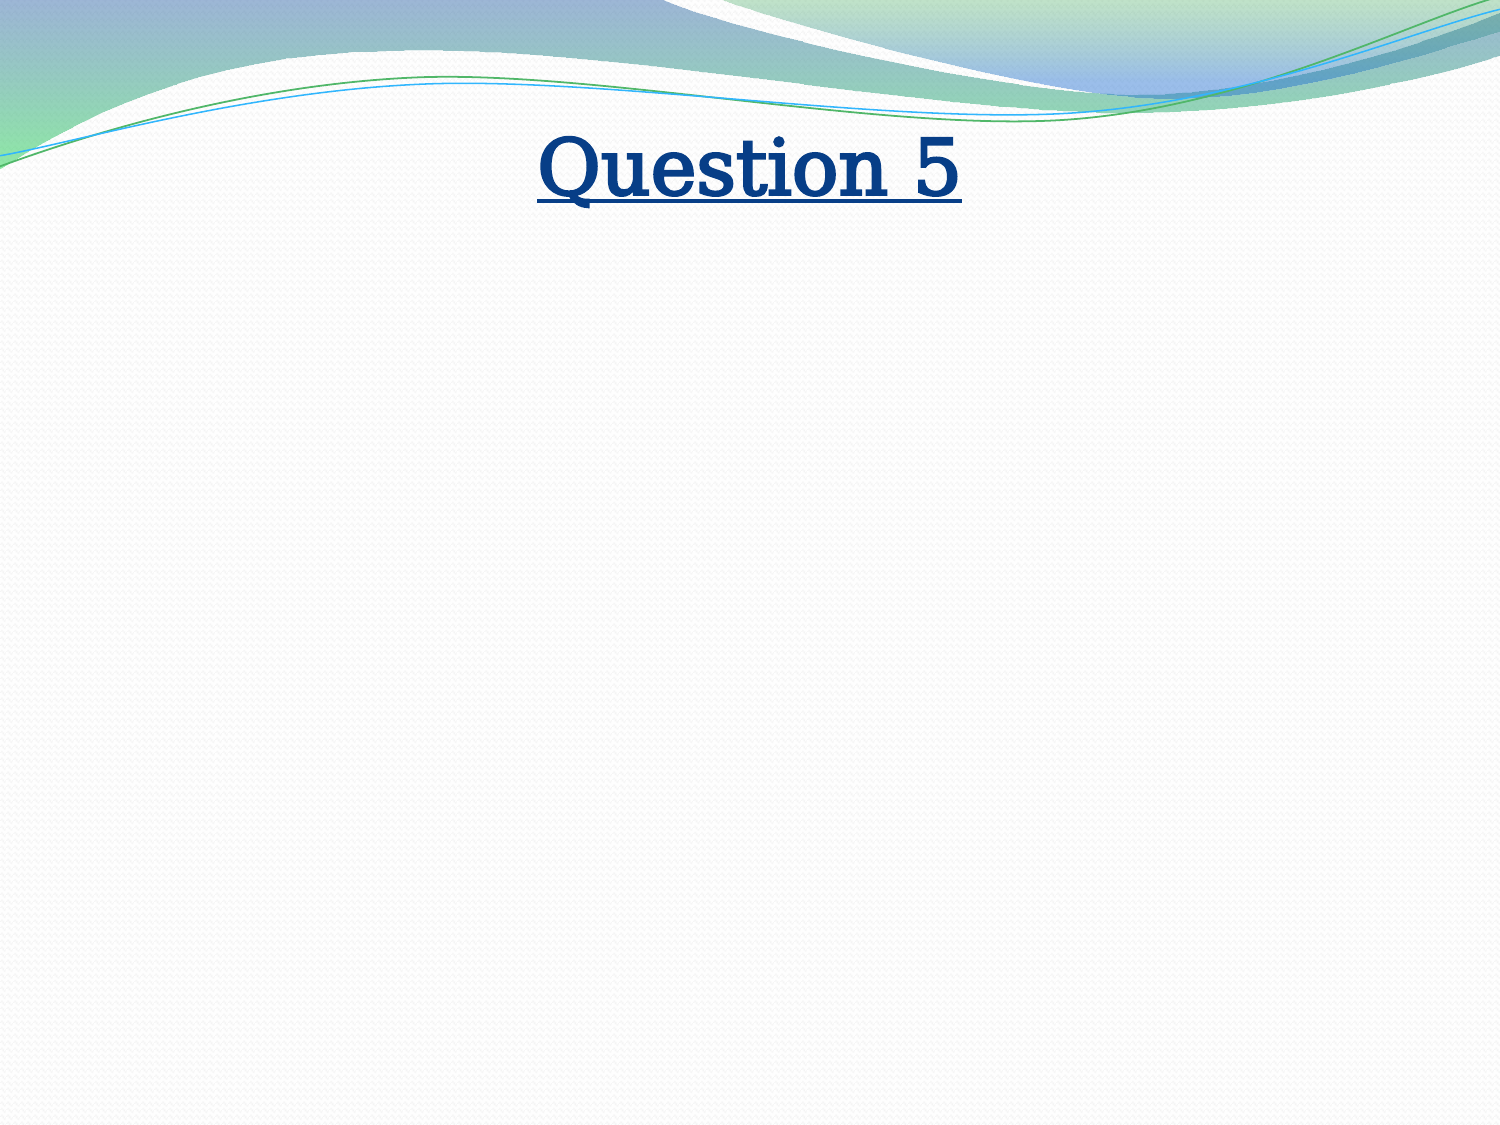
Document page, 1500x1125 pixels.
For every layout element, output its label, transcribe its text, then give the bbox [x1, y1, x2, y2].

title Question 5 [75, 115, 1425, 303]
